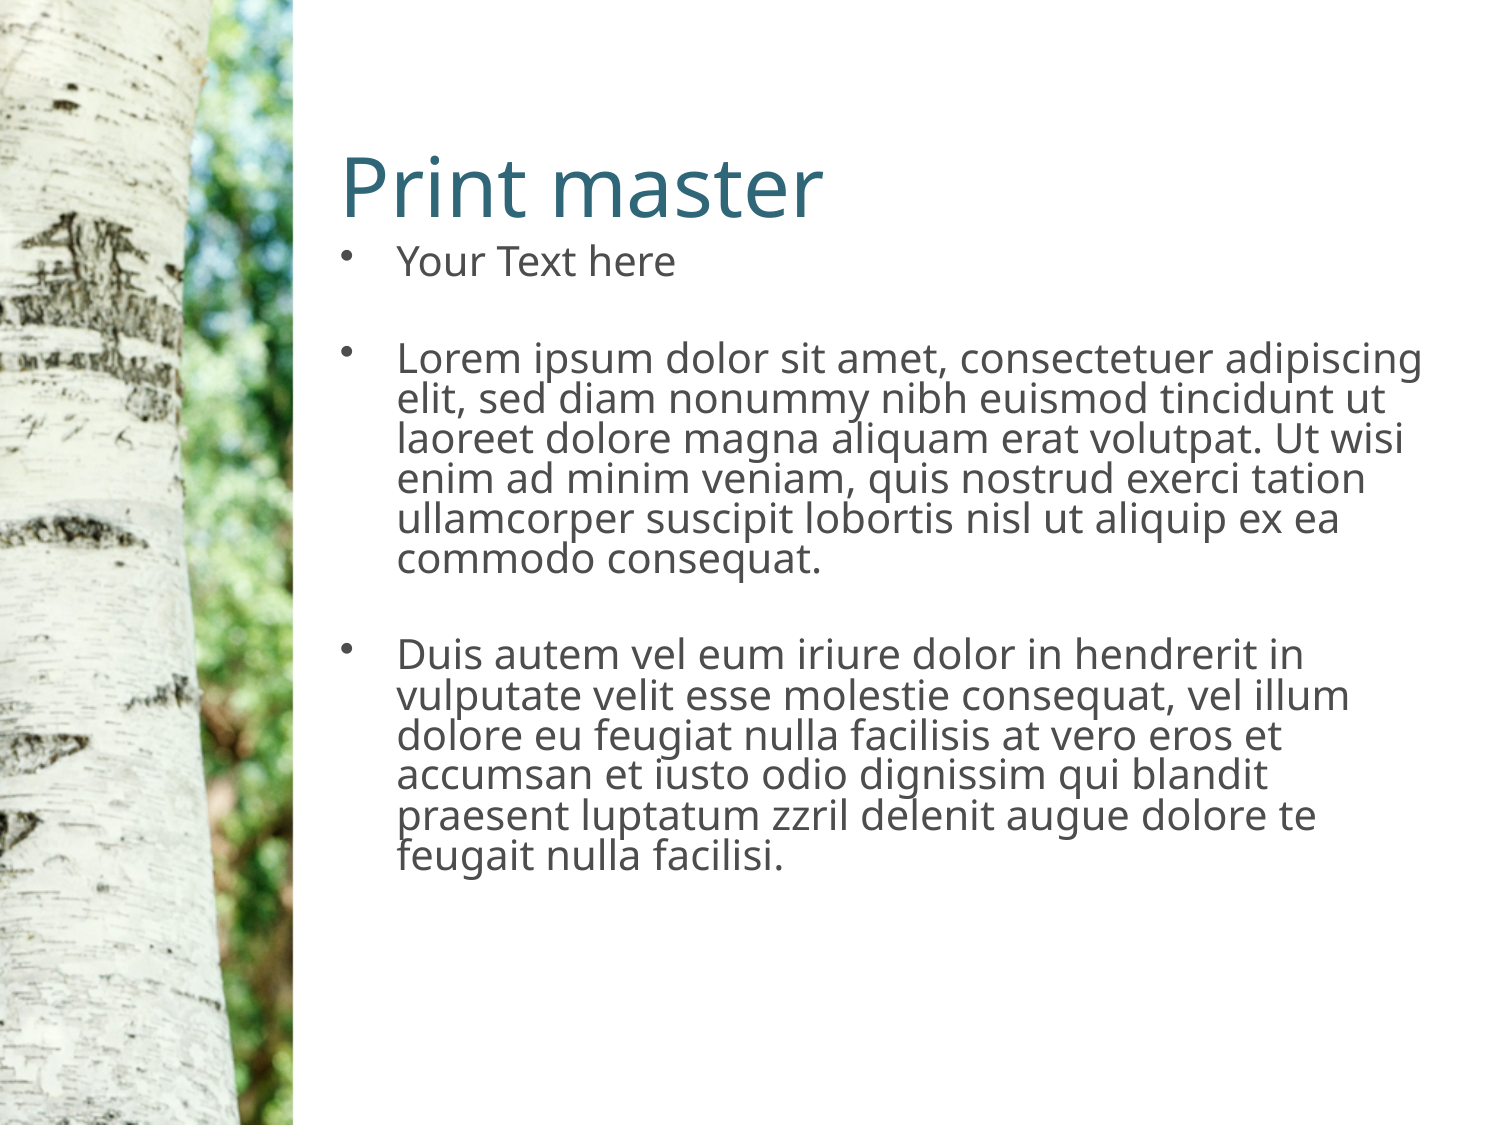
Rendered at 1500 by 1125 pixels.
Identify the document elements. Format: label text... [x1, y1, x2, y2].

picture [0, 0, 1500, 1125]
list Your Text here Lorem ipsum dolor sit amet, consectetuer adipiscing elit, sed diam nonummy nibh euismod tincidunt ut laoreet dolore magna aliquam erat volutpat. Ut wisi enim ad minim veniam, quis nostrud exerci tation ullamcorper suscipit lobortis nisl ut aliquip ex ea commodo consequat. Duis autem vel eum iriure dolor in hendrerit in vulputate velit esse molestie consequat, vel illum dolore eu feugiat nulla facilisis at vero eros et accumsan et iusto odio dignissim qui blandit praesent luptatum zzril delenit augue dolore te feugait nulla facilisi. [324, 237, 1463, 938]
title Print master [324, 125, 1463, 237]
